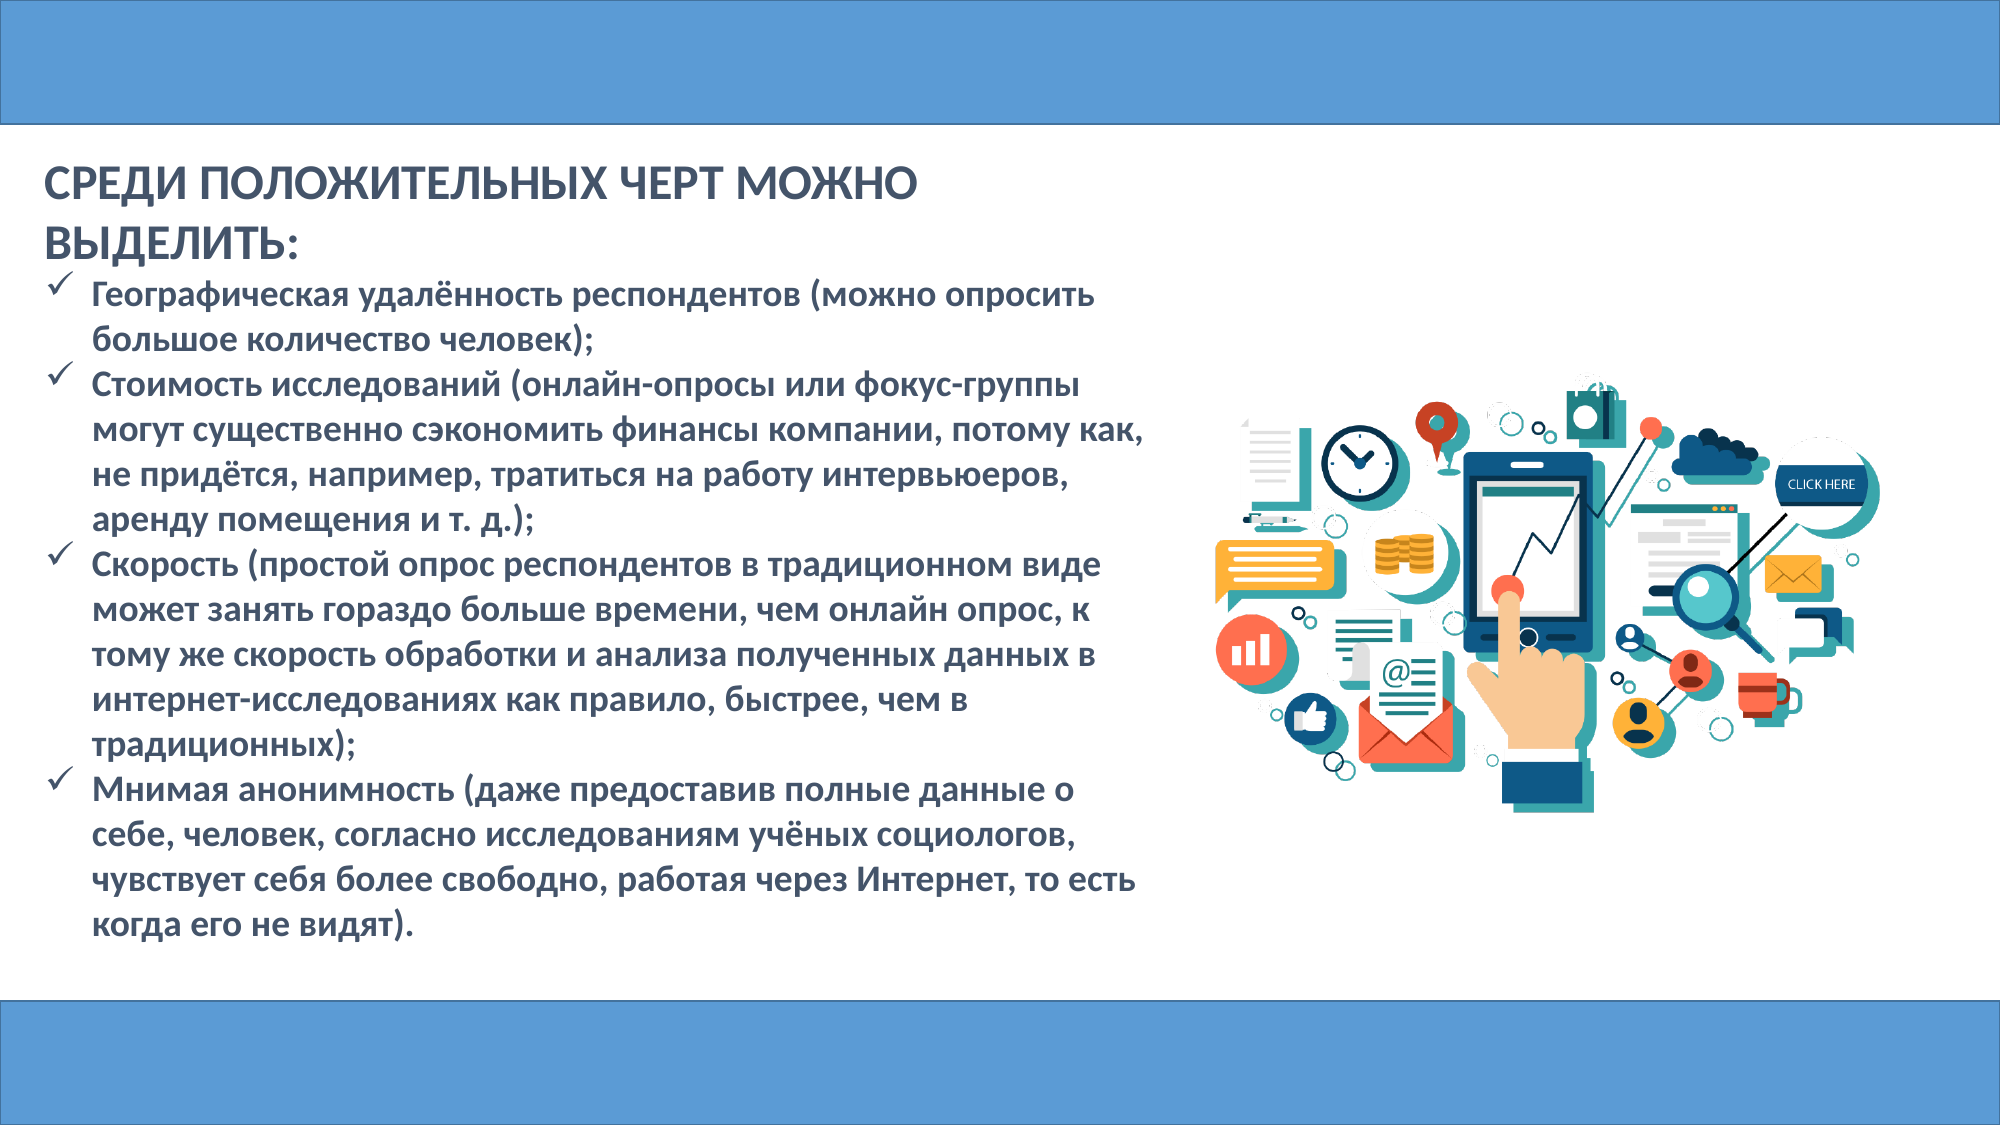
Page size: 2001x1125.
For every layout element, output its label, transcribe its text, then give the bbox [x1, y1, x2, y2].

text_box СРЕДИ ПОЛОЖИТЕЛЬНЫХ ЧЕРТ МОЖНО ВЫДЕЛИТЬ: Географическая удалённость респондентов (можно опросить большое количество человек); Стоимость исследований (онлайн-опросы или фокус-группы могут существенно сэкономить финансы компании, потому как, не придётся, например, тратиться на работу интервьюеров, аренду помещения и т. д.); Скорость (простой опрос респондентов в традиционном виде может занять гораздо больше времени, чем онлайн опрос, к тому же скорость обработки и анализа полученных данных в интернет-исследованиях как правило, быстрее, чем в традиционных); Мнимая анонимность (даже предоставив полные данные о себе, человек, согласно исследованиям учёных социологов, чувствует себя более свободно, работая через Интернет, то есть когда его не видят). [30, 141, 1160, 952]
picture [1159, 204, 1936, 981]
text_box [0, 0, 2000, 125]
text_box [0, 1000, 2000, 1125]
